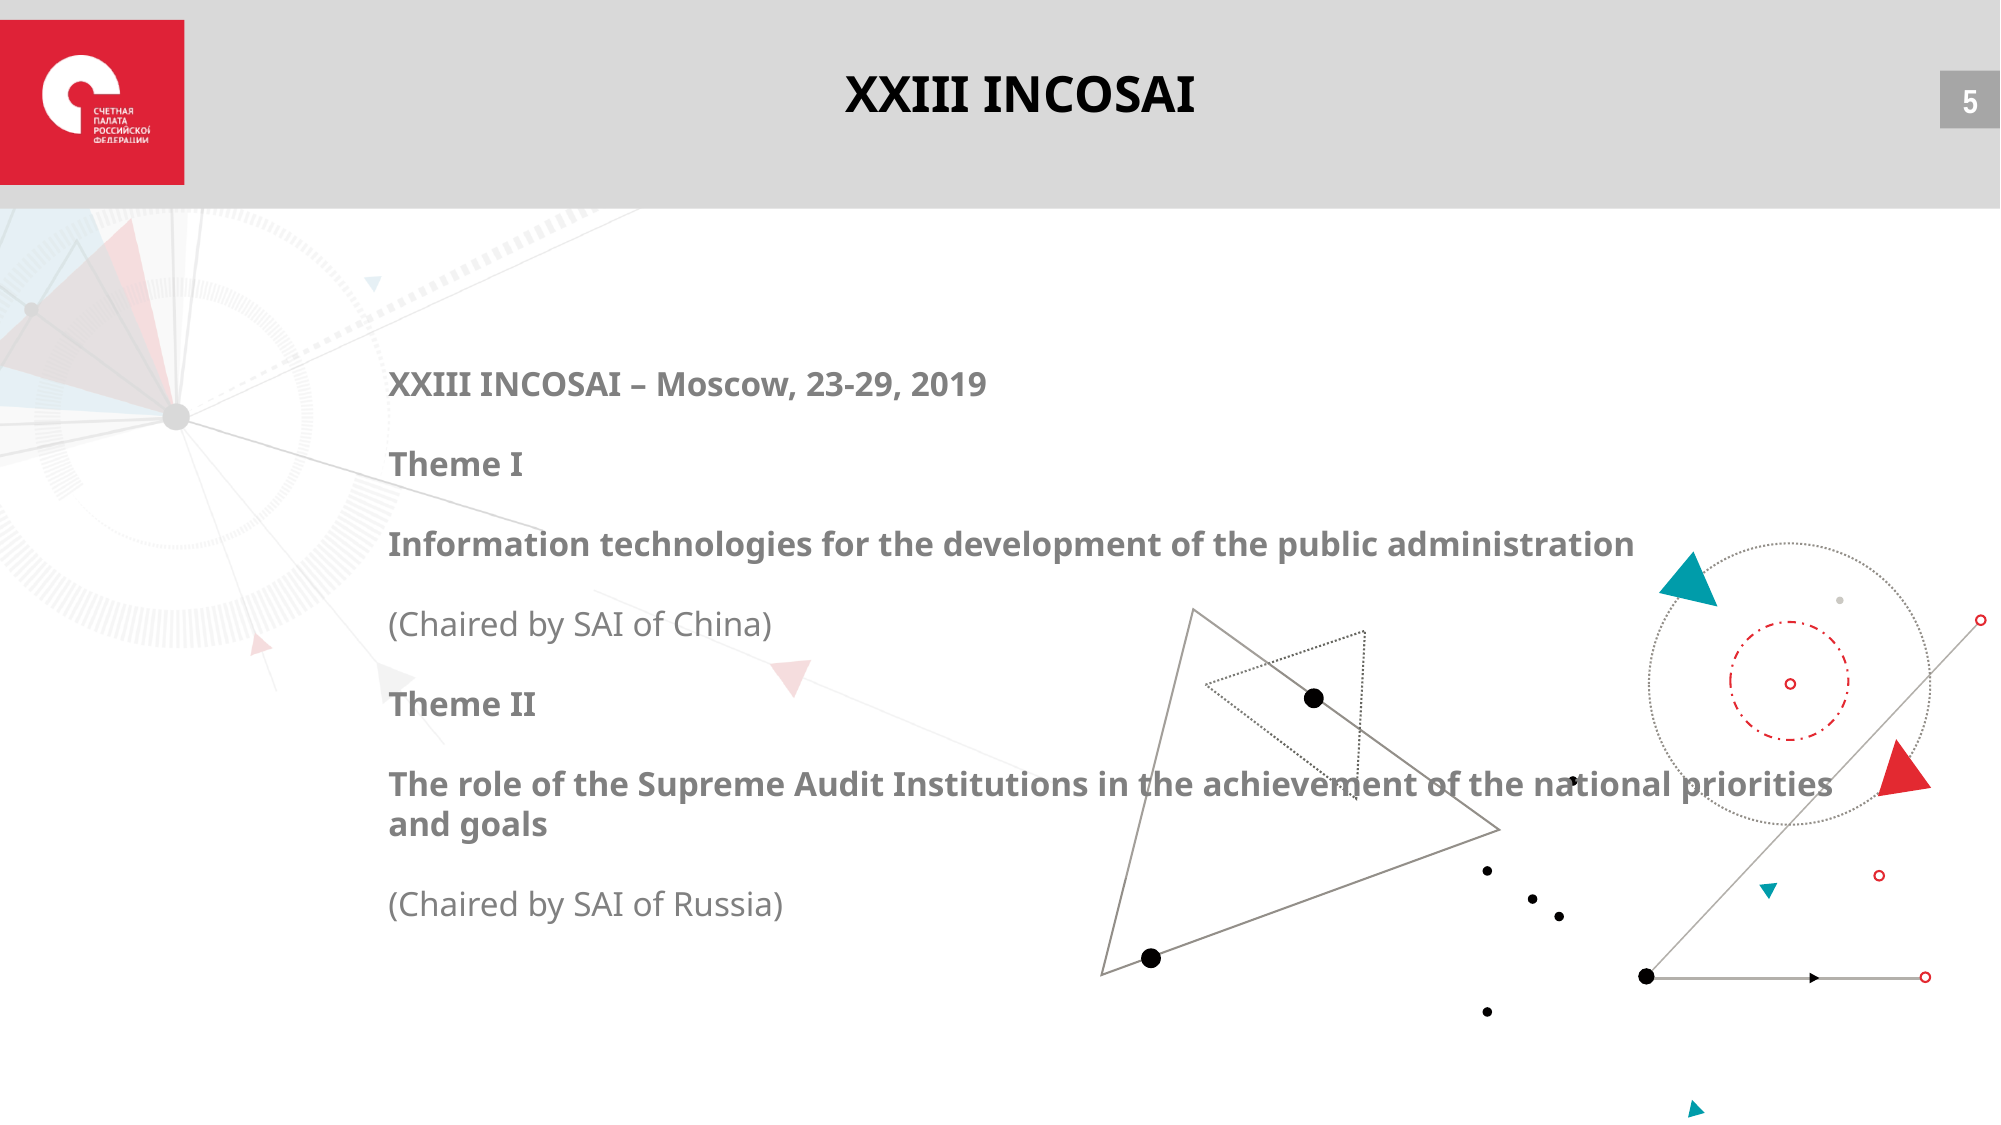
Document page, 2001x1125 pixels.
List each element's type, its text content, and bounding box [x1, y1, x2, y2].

text_box XXIII INCOSAI – Moscow, 23-29, 2019 Theme I Information technologies for the development of the public administration (Chaired by SAI of China) Theme II The role of the Supreme Audit Institutions in the achievement of the national priorities and goals (Chaired by SAI of Russia) [373, 356, 1883, 970]
picture [0, 209, 1270, 878]
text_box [0, 0, 2000, 209]
